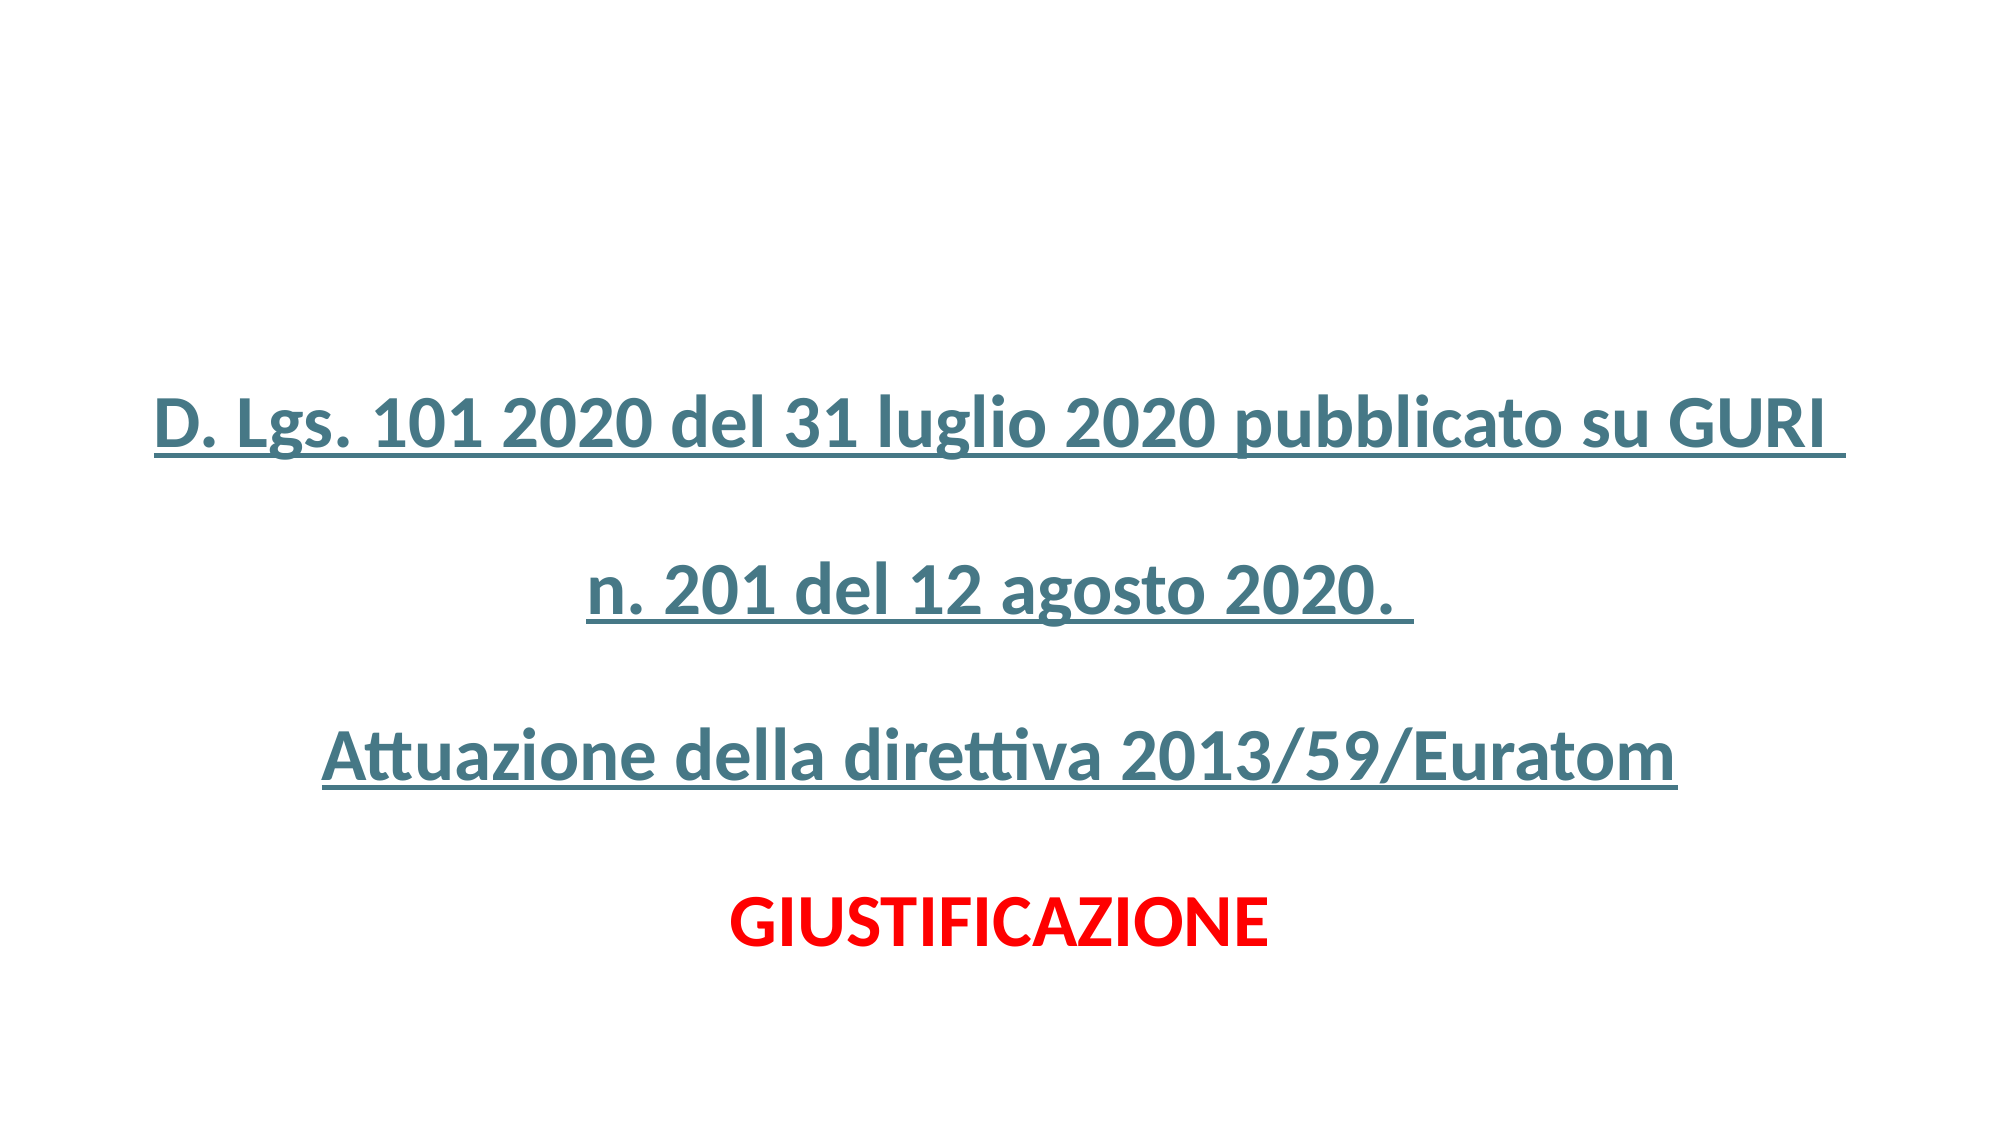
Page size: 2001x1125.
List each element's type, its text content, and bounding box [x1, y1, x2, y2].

text_box D. Lgs. 101 2020 del 31 luglio 2020 pubblicato su GURI n. 201 del 12 agosto 2020. Attuazione della direttiva 2013/59/Euratom GIUSTIFICAZIONE [76, 320, 1924, 969]
